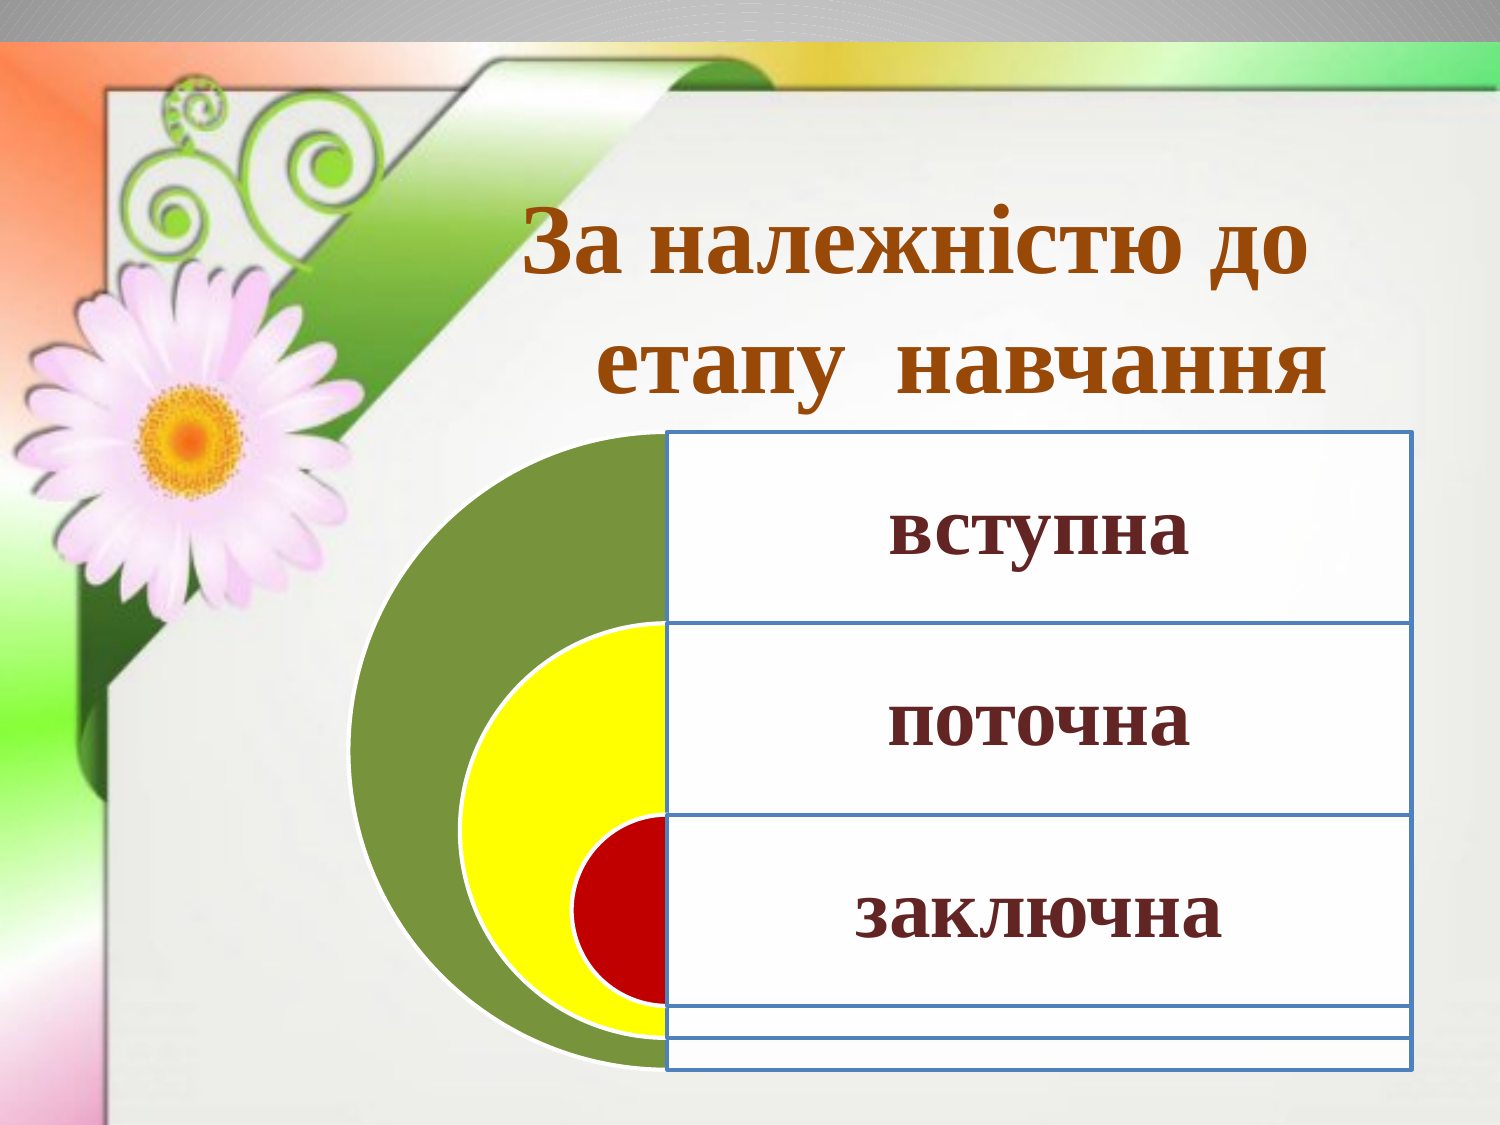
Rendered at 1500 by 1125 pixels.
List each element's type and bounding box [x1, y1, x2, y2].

picture [0, 42, 1500, 1125]
text_box [348, 407, 1412, 1095]
